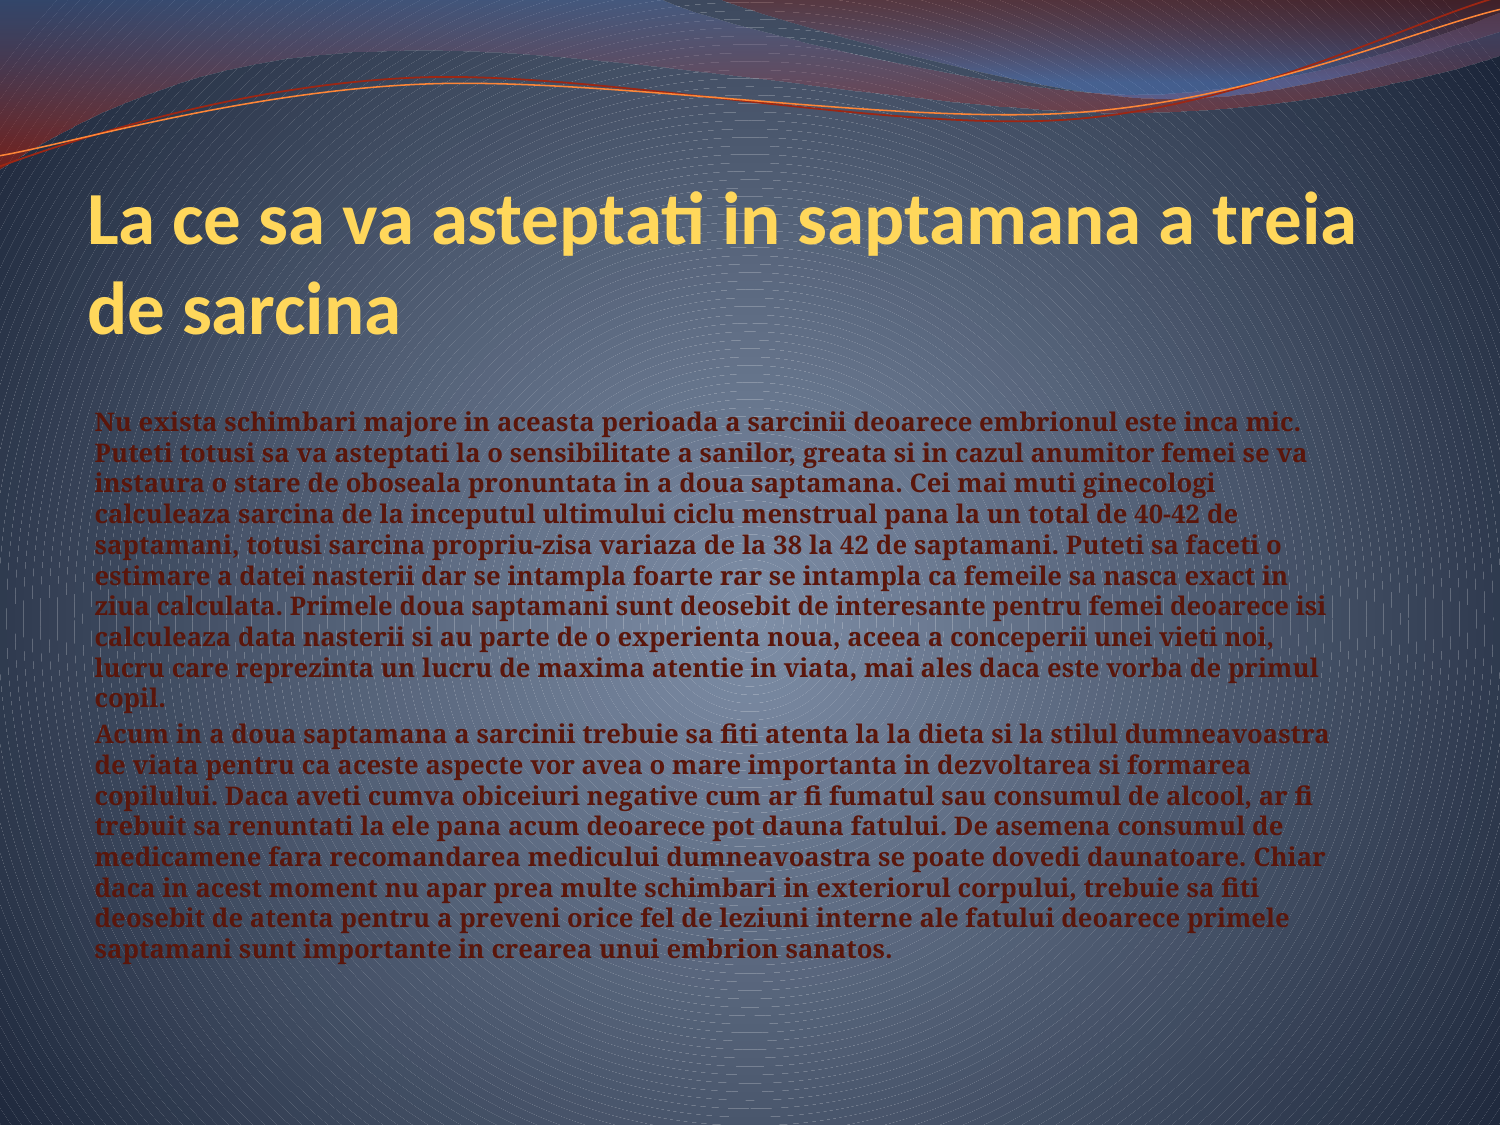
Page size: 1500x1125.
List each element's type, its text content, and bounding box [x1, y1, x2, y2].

title La ce sa va asteptati in saptamana a treia de sarcina [86, 215, 1363, 440]
list Nu exista schimbari majore in aceasta perioada a sarcinii deoarece embrionul este inca mic. Puteti totusi sa va asteptati la o sensibilitate a sanilor, greata si in cazul anumitor femei se va instaura o stare de oboseala pronuntata in a doua saptamana. Cei mai muti ginecologi calculeaza sarcina de la inceputul ultimului ciclu menstrual pana la un total de 40-42 de saptamani, totusi sarcina propriu-zisa variaza de la 38 la 42 de saptamani. Puteti sa faceti o estimare a datei nasterii dar se intampla foarte rar se intampla ca femeile sa nasca exact in ziua calculata. Primele doua saptamani sunt deosebit de interesante pentru femei deoarece isi calculeaza data nasterii si au parte de o experienta noua, aceea a conceperii unei vieti noi, lucru care reprezinta un lucru de maxima atentie in viata, mai ales daca este vorba de primul copil. Acum in a doua saptamana a sarcinii trebuie sa fiti atenta la la dieta si la stilul dumneavoastra de viata pentru ca aceste aspecte vor avea o mare importanta in dezvoltarea si formarea copilului. Daca aveti cumva obiceiuri negative cum ar fi fumatul sau consumul de alcool, ar fi trebuit sa renuntati la ele pana acum deoarece pot dauna fatului. De asemena consumul de medicamene fara recomandarea medicului dumneavoastra se poate dovedi daunatoare. Chiar daca in acest moment nu apar prea multe schimbari in exteriorul corpului, trebuie sa fiti deosebit de atenta pentru a preveni orice fel de leziuni interne ale fatului deoarece primele saptamani sunt importante in crearea unui embrion sanatos. [86, 398, 1348, 1044]
